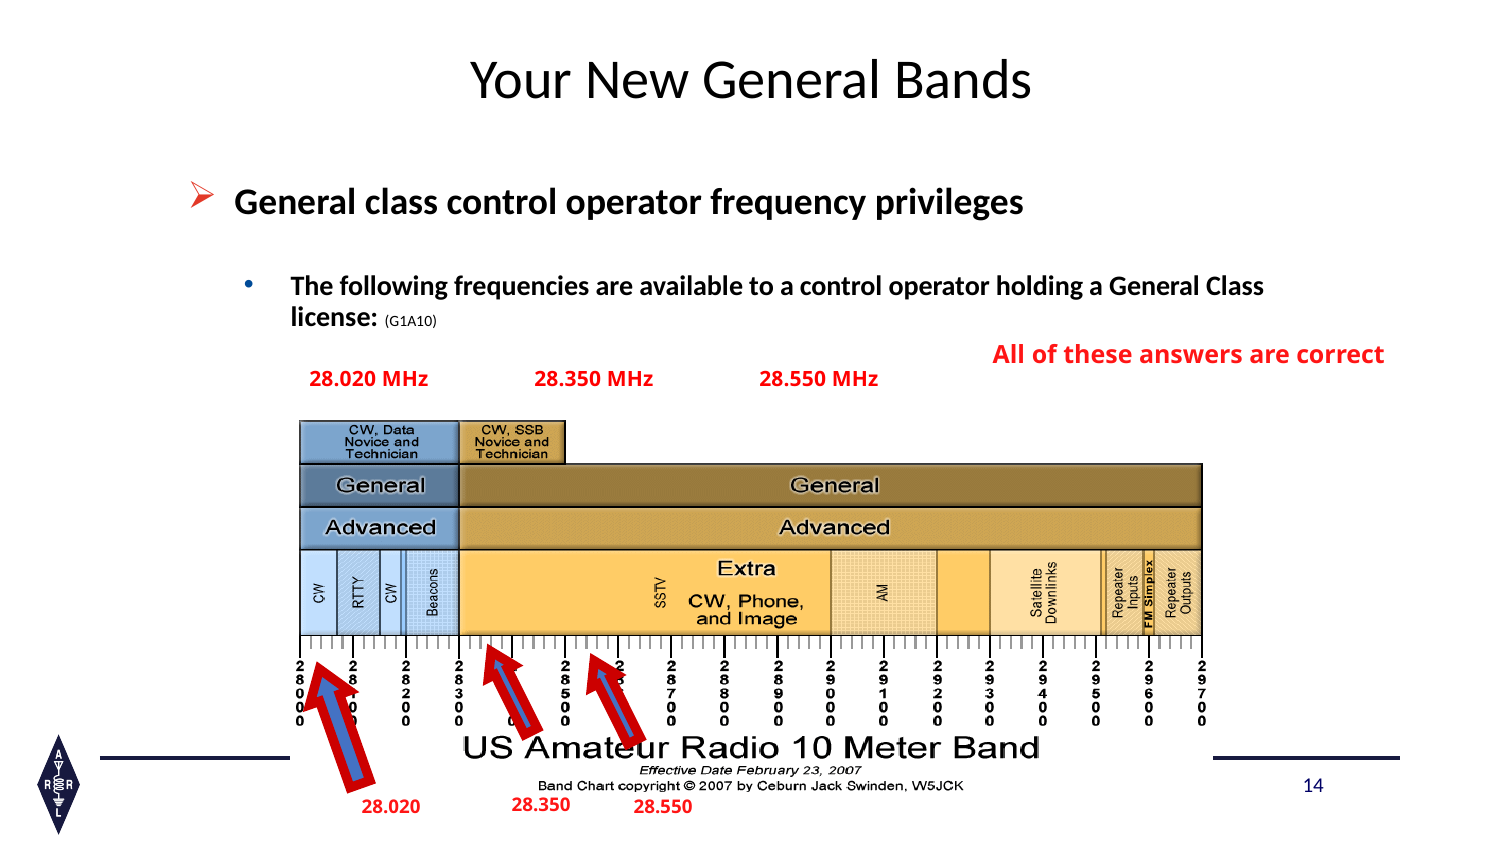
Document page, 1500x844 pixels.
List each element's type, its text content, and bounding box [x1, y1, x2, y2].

text_box 28.020 MHz [309, 365, 479, 392]
title Your New General Bands [220, 43, 1284, 151]
text_box 28.550 [618, 799, 709, 825]
text_box 28.350 [496, 799, 592, 823]
text_box 28.350 MHz [534, 365, 722, 392]
slide_number 14 [1302, 761, 1400, 807]
text_box 28.550 MHz [759, 365, 957, 392]
text_box 28.020 [346, 799, 441, 825]
list General class control operator frequency privileges The following frequencies are available to a control operator holding a General Class license: (G1A10) [187, 176, 1313, 380]
picture [290, 412, 1213, 799]
picture [37, 734, 80, 835]
text_box All of these answers are correct [992, 338, 1450, 369]
